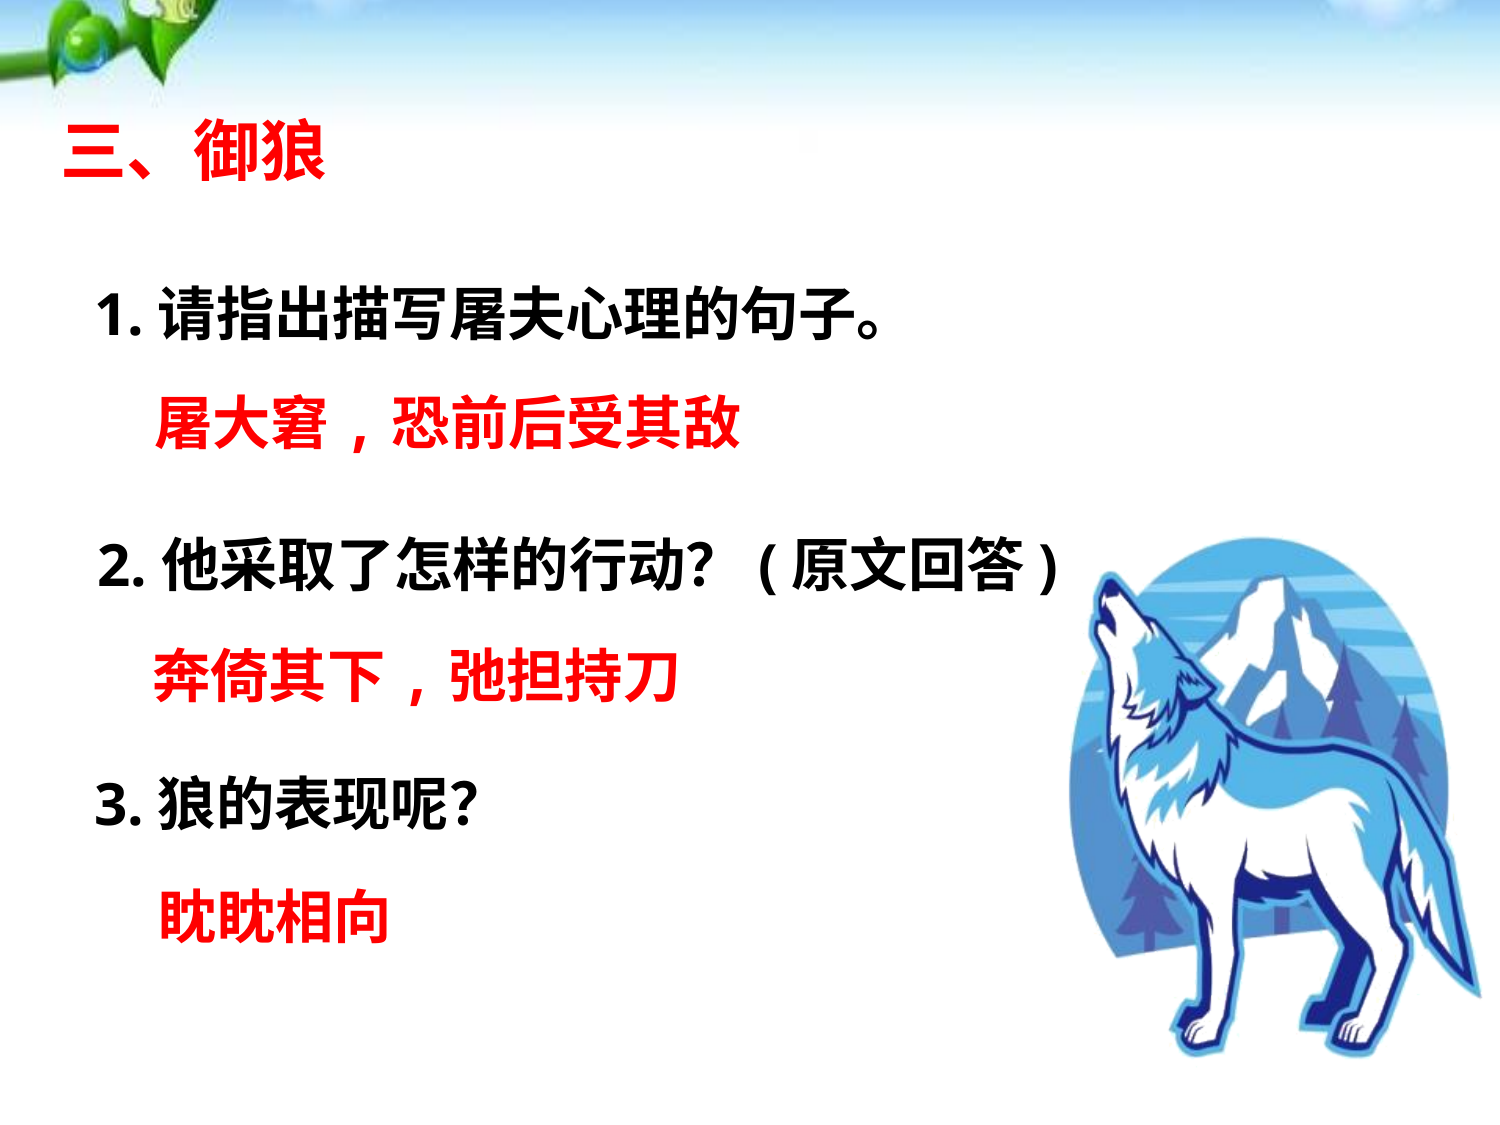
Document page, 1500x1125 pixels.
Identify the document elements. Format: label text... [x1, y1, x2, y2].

text_box 奔倚其下,弛担持刀 [137, 631, 892, 717]
text_box 3.狼的表现呢？ [79, 759, 605, 845]
text_box 1.请指出描写屠夫心理的句子。 [79, 269, 1120, 355]
text_box 三、御狼 [45, 101, 343, 197]
text_box 2.他采取了怎样的行动？(原文回答) [83, 521, 1041, 606]
picture [0, 0, 1500, 1125]
text_box 眈眈相向 [144, 872, 482, 958]
text_box 屠大窘,恐前后受其敌 [139, 379, 852, 464]
